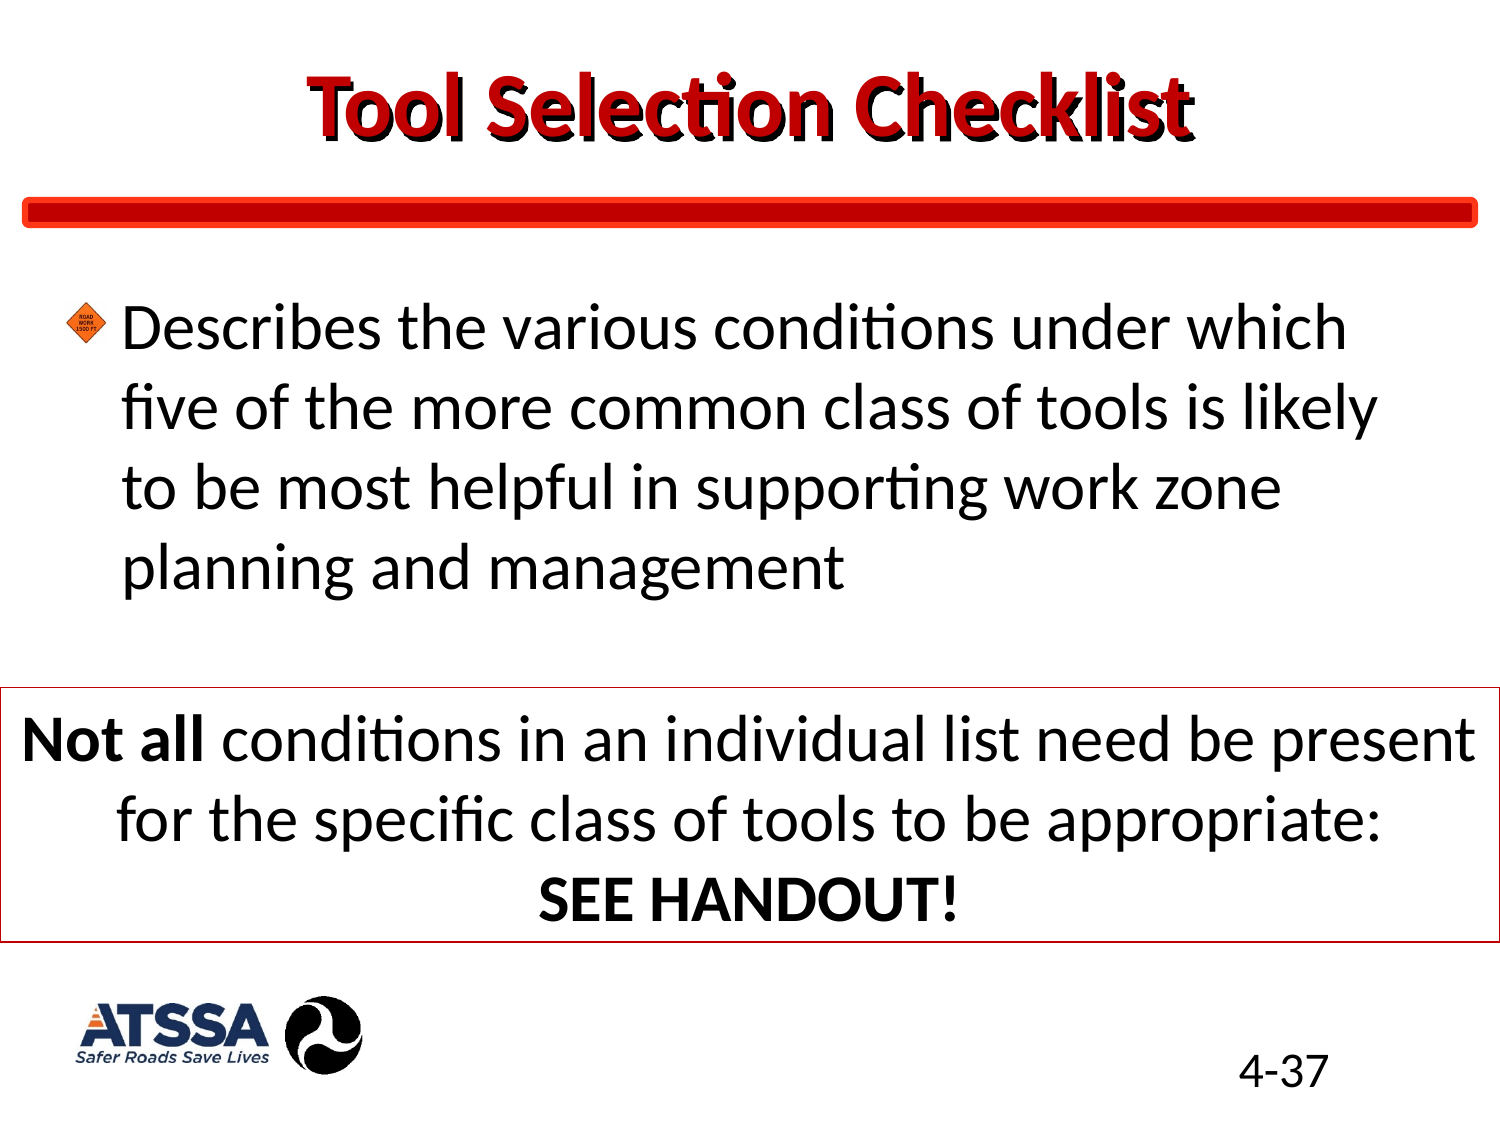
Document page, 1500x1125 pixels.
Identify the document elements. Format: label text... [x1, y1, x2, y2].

list Describes the various conditions under which five of the more common class of tools is likely to be most helpful in supporting work zone planning and management [49, 274, 1426, 638]
text_box Not all conditions in an individual list need be present for the specific class of tools to be appropriate: SEE HANDOUT! [0, 687, 1500, 943]
picture [65, 301, 107, 344]
picture [75, 1003, 269, 1063]
title Tool Selection Checklist [0, 0, 1500, 213]
picture [276, 989, 370, 1077]
